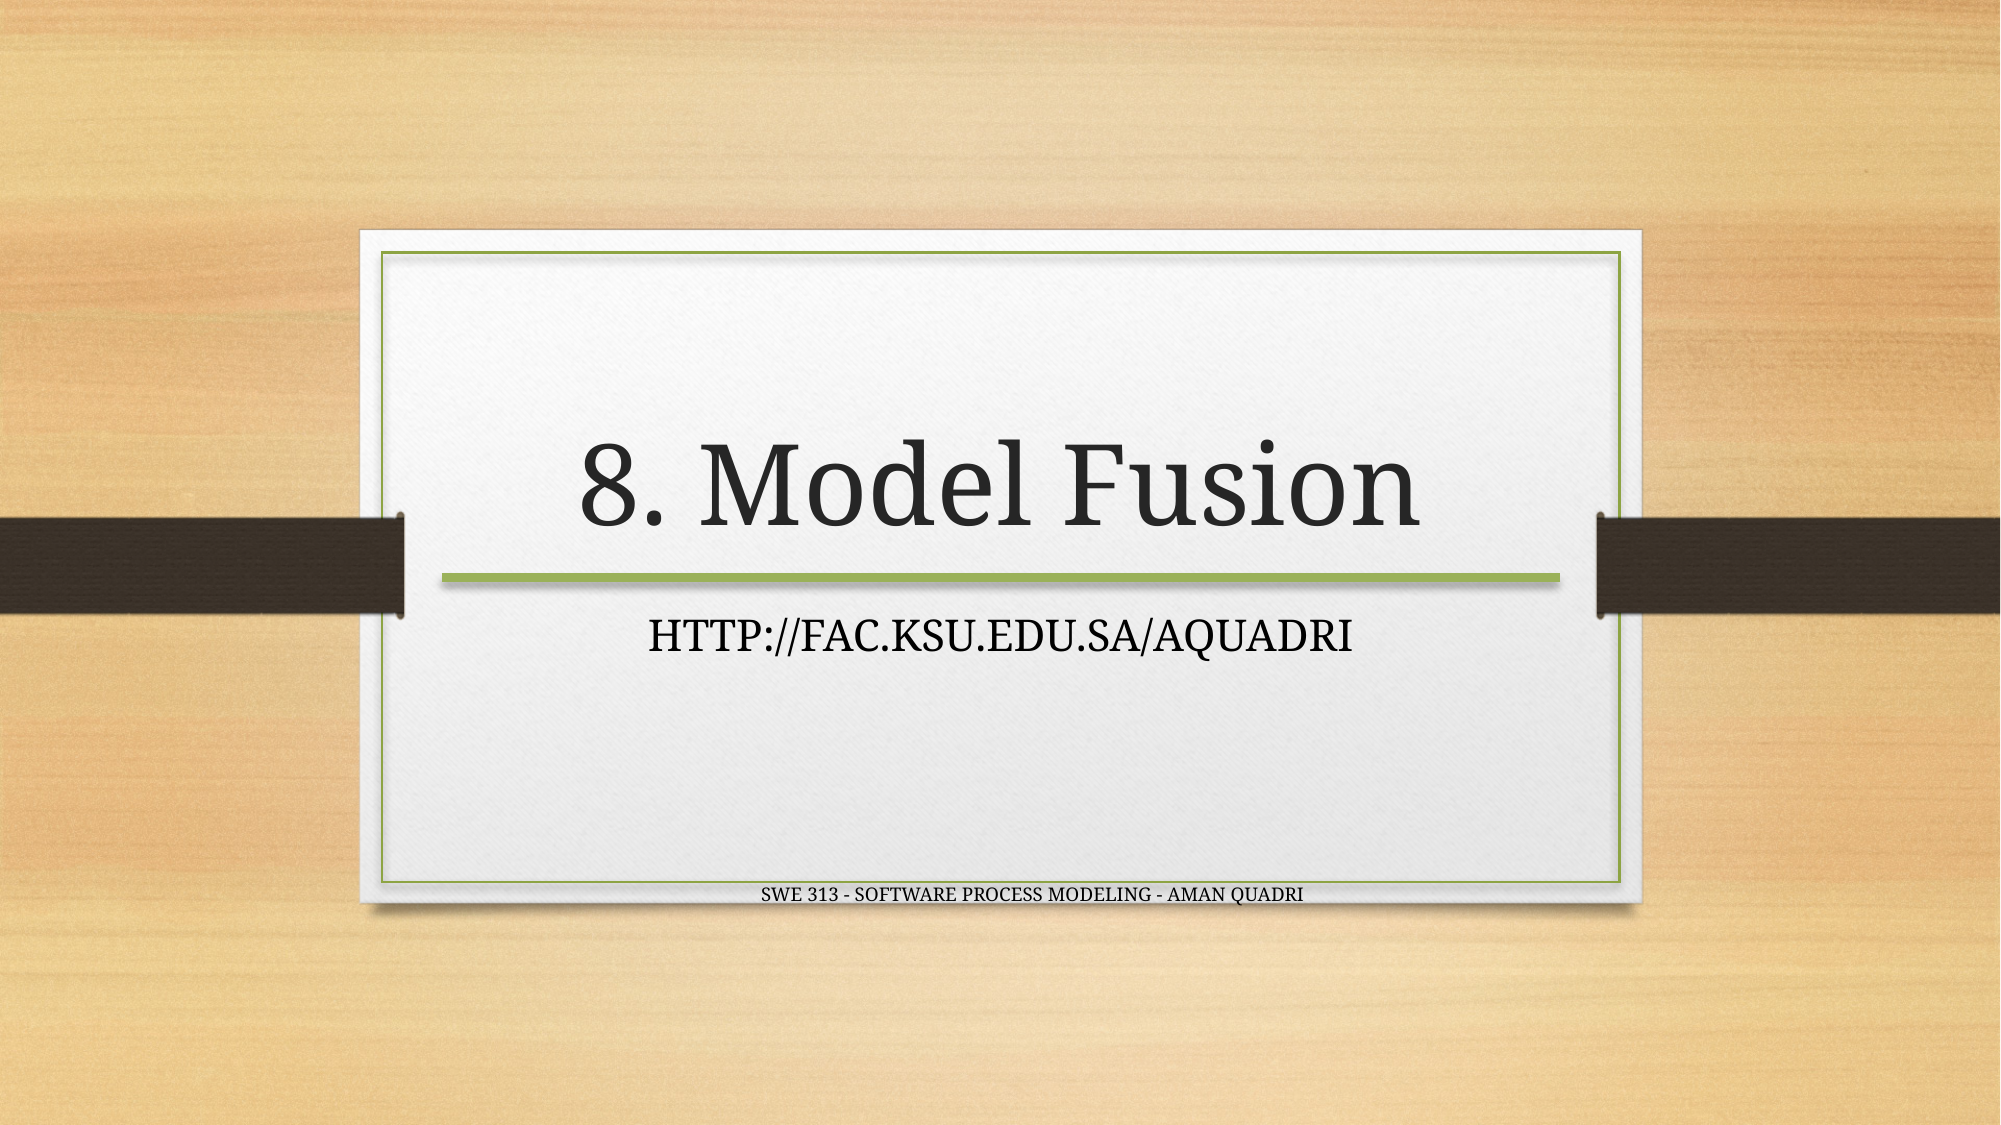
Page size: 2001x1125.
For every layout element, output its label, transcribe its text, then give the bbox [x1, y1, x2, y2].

picture [0, 0, 2001, 1125]
footer SWE 313 - SOFTWARE PROCESS MODELING - AMAN QUADRI [745, 870, 1602, 917]
title 8. Model Fusion [441, 306, 1560, 556]
subtitle HTTP://FAC.KSU.EDU.SA/AQUADRI [441, 600, 1560, 817]
